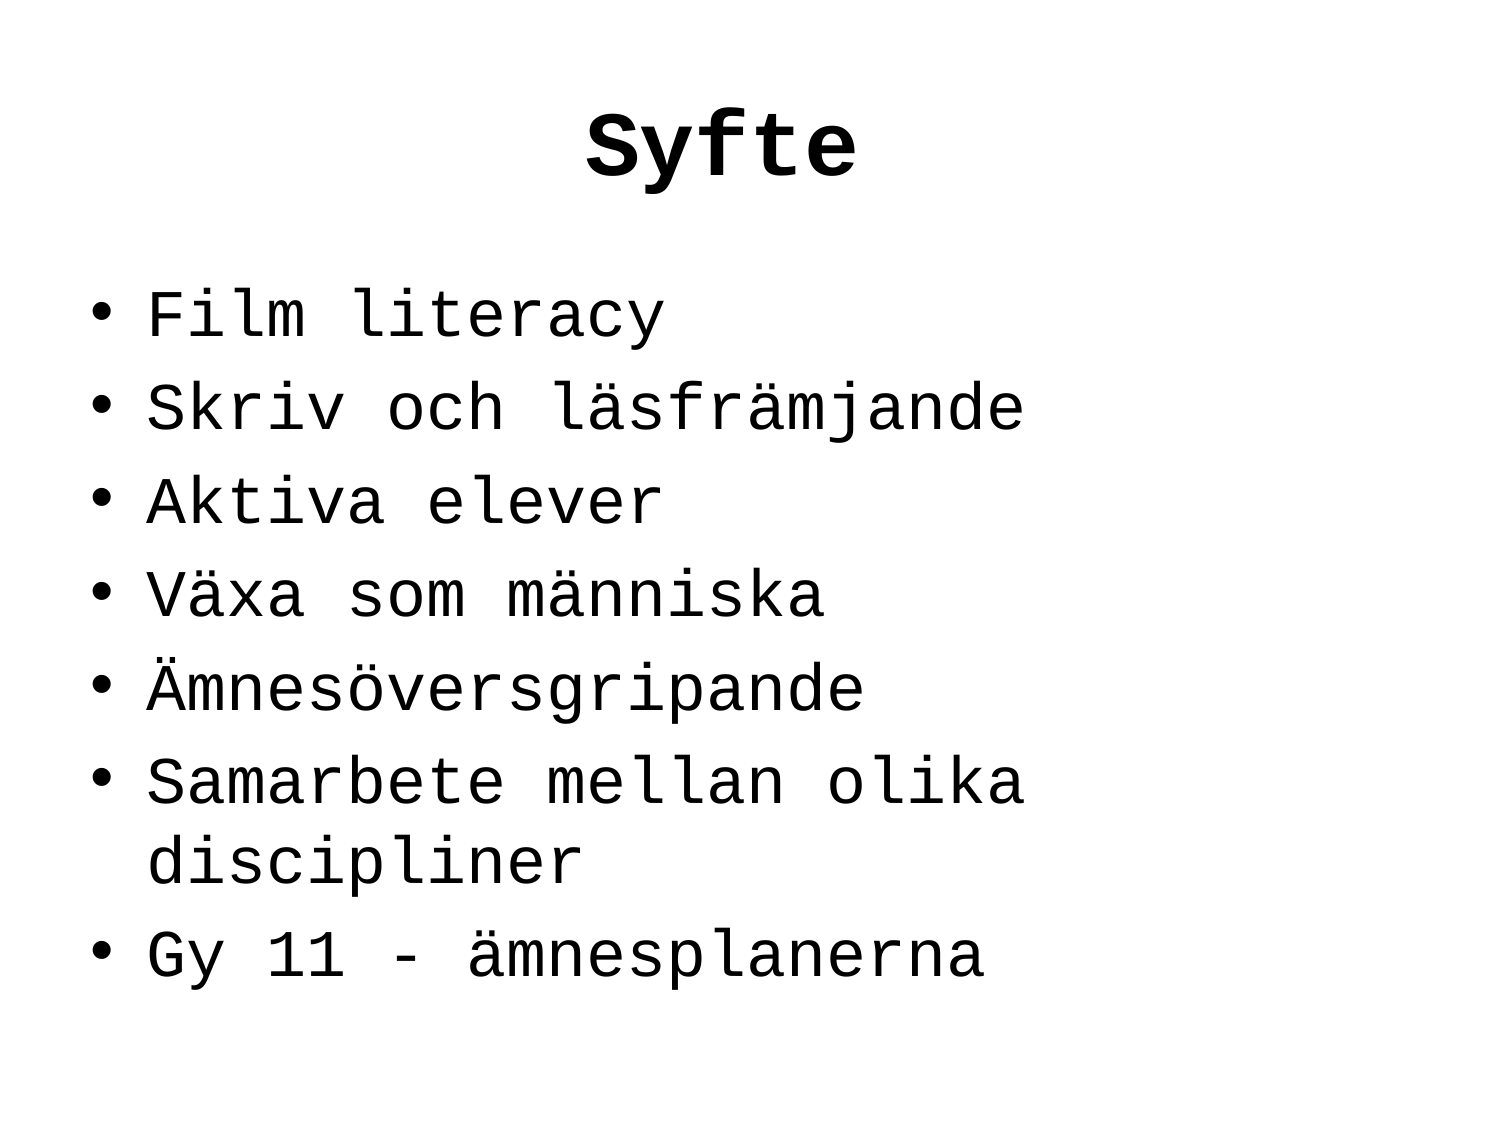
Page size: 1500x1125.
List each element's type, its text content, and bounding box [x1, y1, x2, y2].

title Syfte [74, 44, 1426, 233]
list Film literacy Skriv och läsfrämjande Aktiva elever Växa som människa Ämnesöversgripande Samarbete mellan olika discipliner Gy 11 - ämnesplanerna [74, 262, 1426, 1006]
